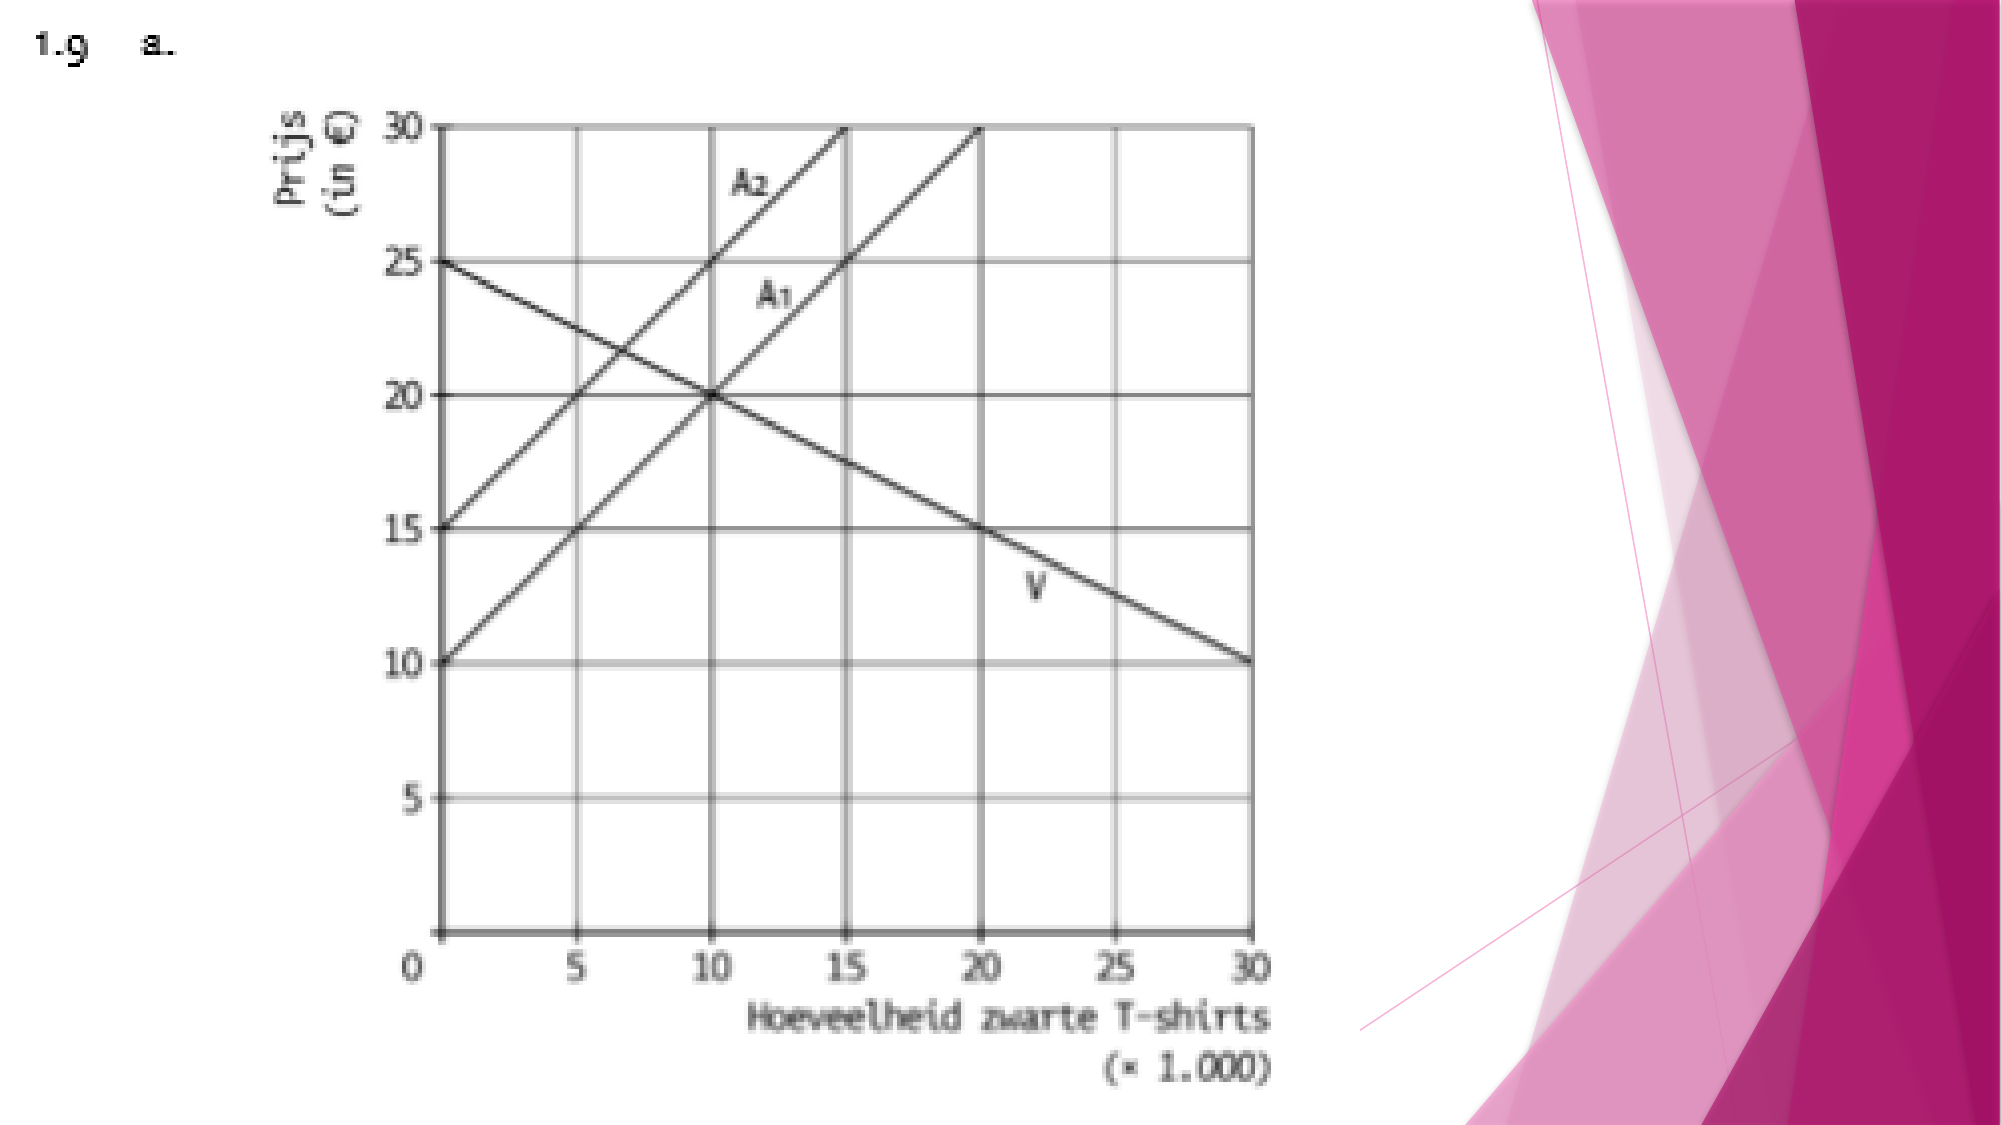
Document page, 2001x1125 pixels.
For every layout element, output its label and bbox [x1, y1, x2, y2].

picture [0, 0, 1361, 1125]
